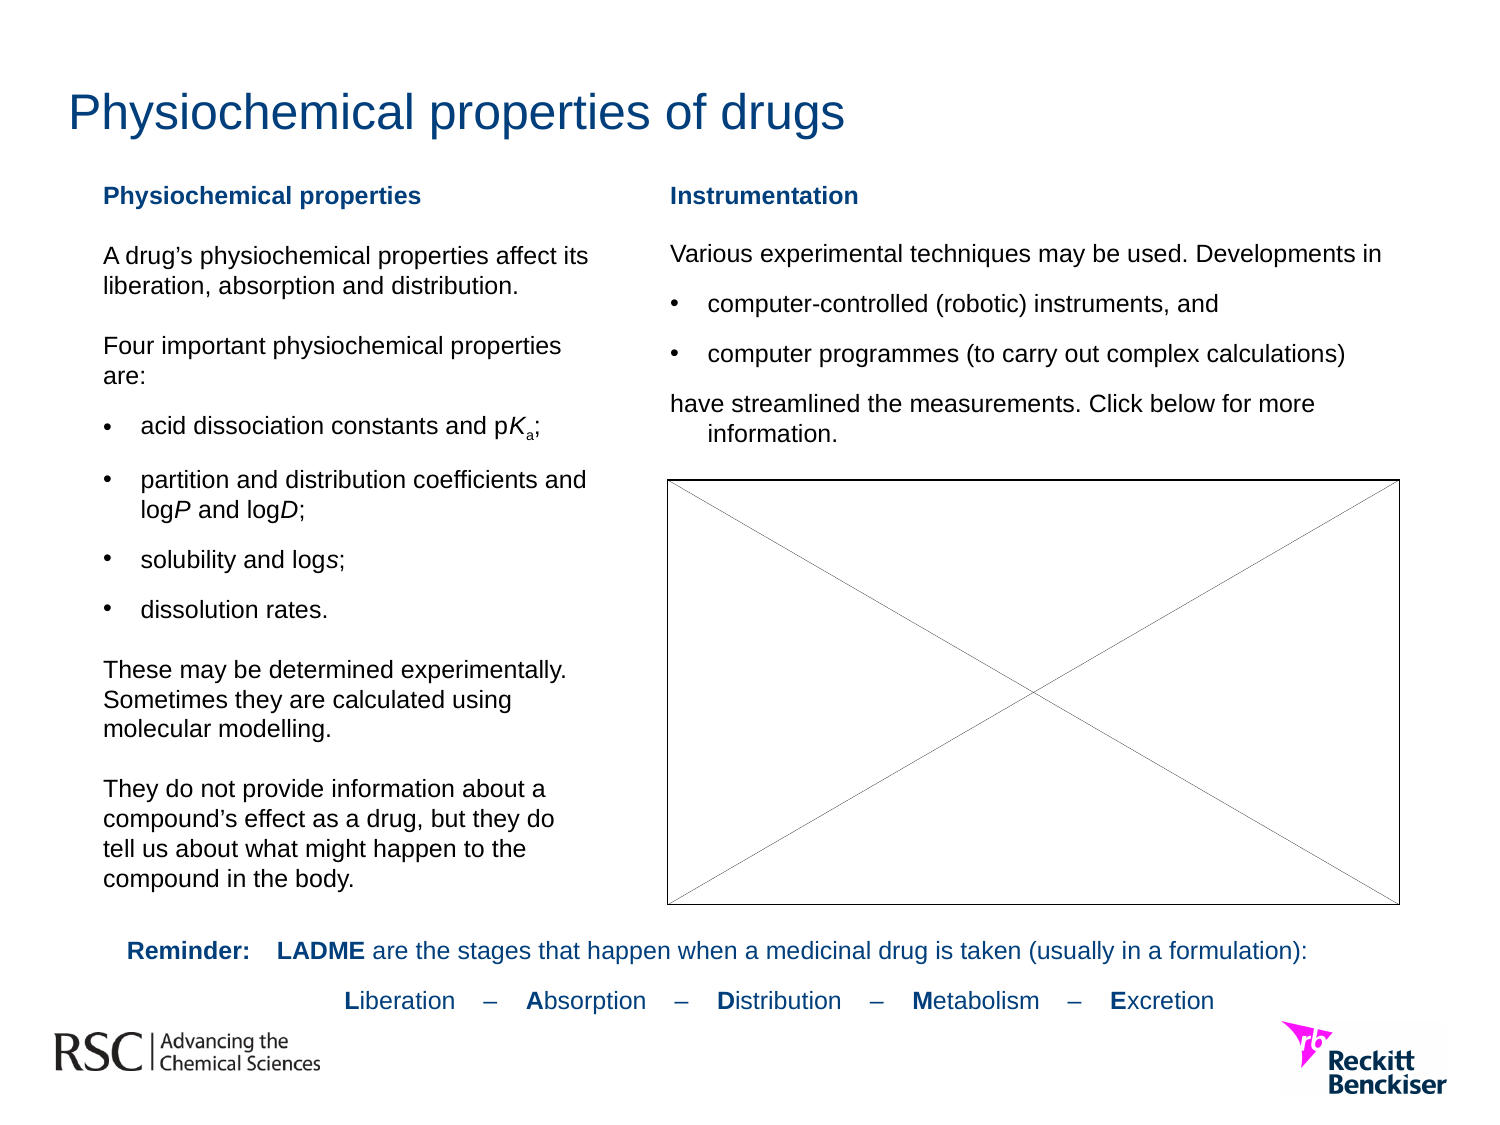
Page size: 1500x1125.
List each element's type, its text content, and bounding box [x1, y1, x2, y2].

text_box Physiochemical properties A drug’s physiochemical properties affect its liberation, absorption and distribution. Four important physiochemical properties are: acid dissociation constants and pKa; partition and distribution coefficients and logP and logD; solubility and logs; dissolution rates. These may be determined experimentally. Sometimes they are calculated using molecular modelling. They do not provide information about a compound’s effect as a drug, but they do tell us about what might happen to the compound in the body. [88, 172, 609, 905]
picture [54, 1032, 320, 1071]
text_box Various experimental techniques may be used. Developments in computer-controlled (robotic) instruments, and computer programmes (to carry out complex calculations) have streamlined the measurements. Click below for more information. [655, 230, 1400, 455]
text_box Instrumentation [655, 172, 1412, 232]
text_box Reminder: LADME are the stages that happen when a medicinal drug is taken (usually in a formulation): Liberation – Absorption – Distribution – Metabolism – Excretion [112, 927, 1447, 1022]
text_box [714, 172, 1421, 927]
picture [1281, 1021, 1447, 1095]
title Physiochemical properties of drugs [52, 66, 1448, 148]
